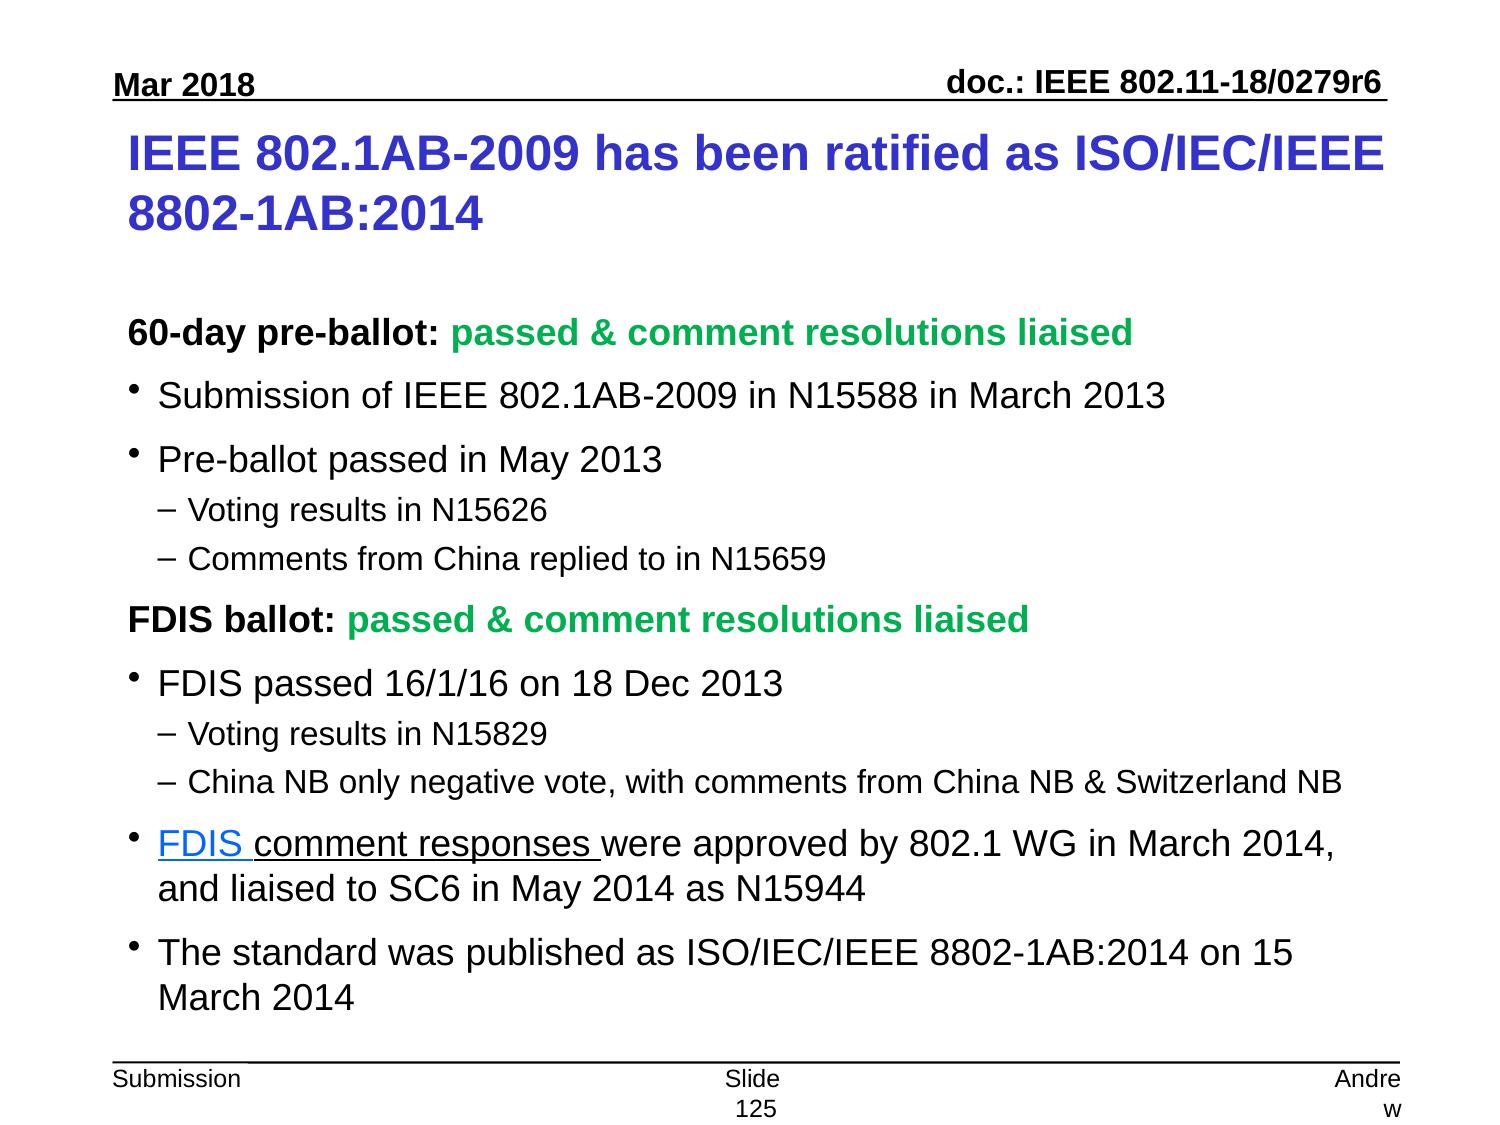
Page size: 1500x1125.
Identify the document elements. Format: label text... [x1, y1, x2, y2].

slide_number Slide 125 [709, 1061, 803, 1093]
footer Andrew Myles, Cisco [1320, 1061, 1402, 1093]
list 60-day pre-ballot: passed & comment resolutions liaised Submission of IEEE 802.1AB-2009 in N15588 in March 2013 Pre-ballot passed in May 2013 Voting results in N15626 Comments from China replied to in N15659 FDIS ballot: passed & comment resolutions liaised FDIS passed 16/1/16 on 18 Dec 2013 Voting results in N15829 China NB only negative vote, with comments from China NB & Switzerland NB FDIS comment responses were approved by 802.1 WG in March 2014, and liaised to SC6 in May 2014 as N15944 The standard was published as ISO/IEC/IEEE 8802-1AB:2014 on 15 March 2014 [112, 299, 1388, 975]
title IEEE 802.1AB-2009 has been ratified as ISO/IEC/IEEE 8802-1AB:2014 [112, 112, 1475, 288]
